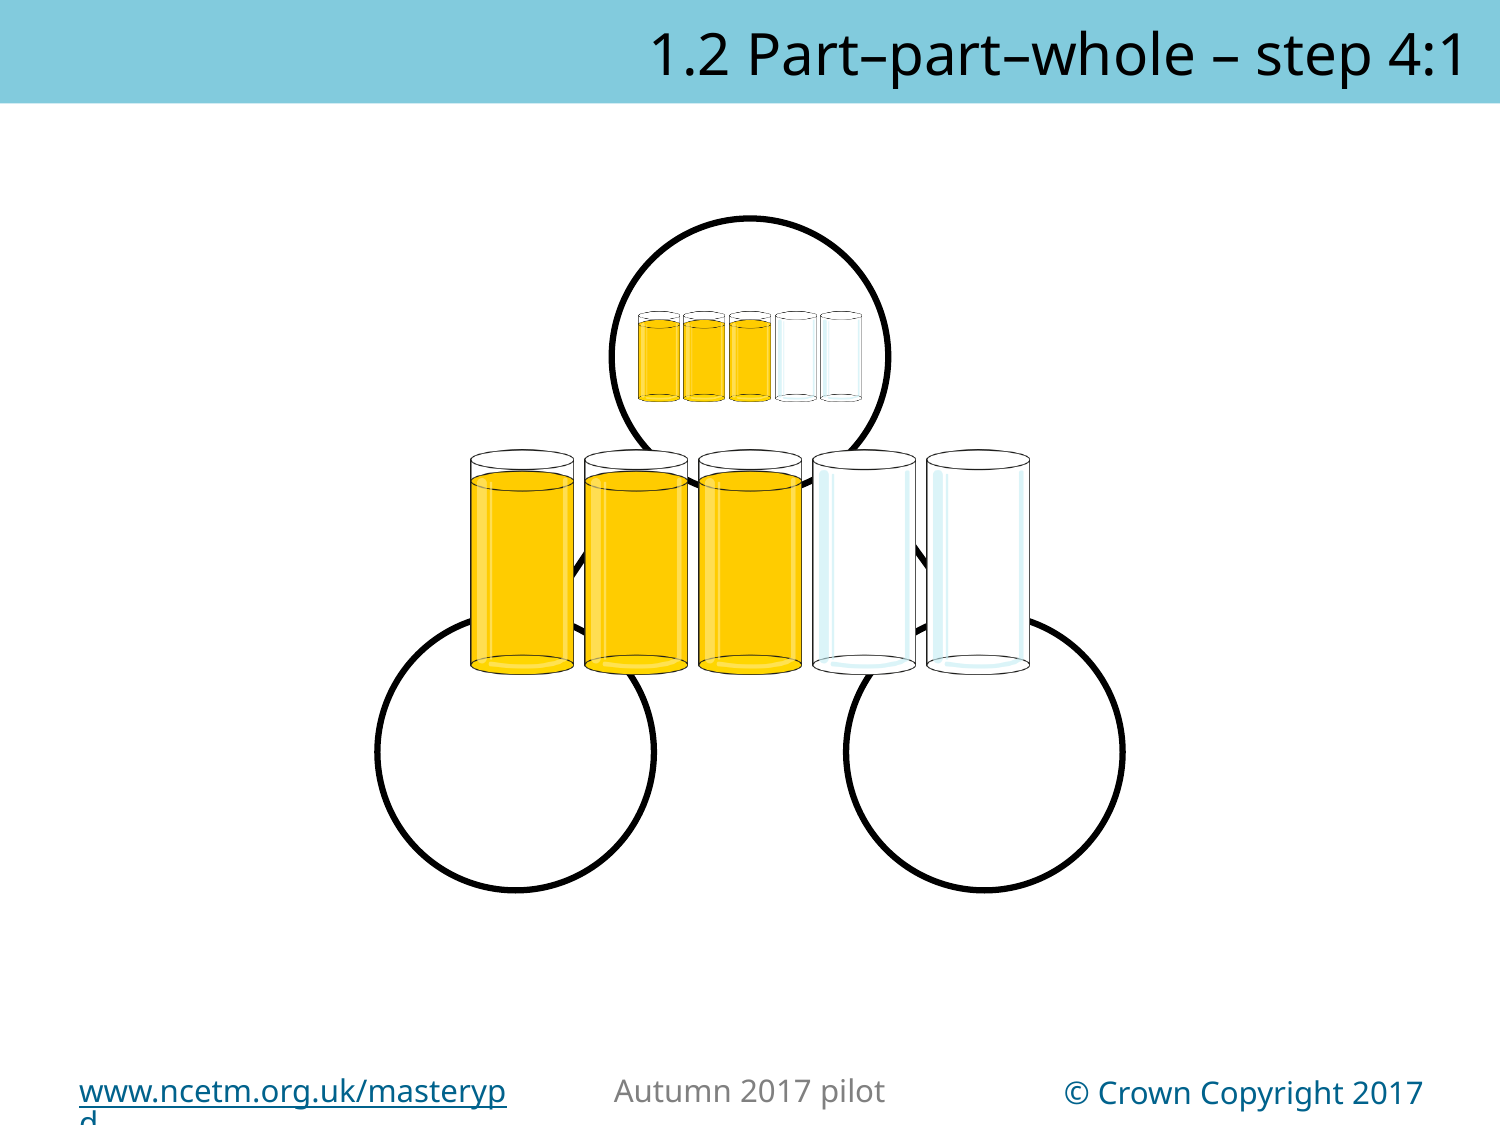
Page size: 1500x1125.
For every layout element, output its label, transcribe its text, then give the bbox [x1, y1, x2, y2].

picture [698, 448, 802, 675]
picture [470, 448, 574, 675]
picture [774, 311, 817, 403]
picture [926, 448, 1030, 675]
picture [812, 448, 916, 675]
picture [683, 311, 726, 403]
picture [637, 311, 680, 403]
text_box [611, 218, 889, 458]
list 1.2 Part–part–whole – step 4:1 [0, 0, 1500, 104]
text_box [846, 622, 1123, 891]
picture [584, 448, 688, 675]
picture [820, 311, 862, 403]
text_box [377, 623, 654, 891]
picture [729, 311, 771, 403]
